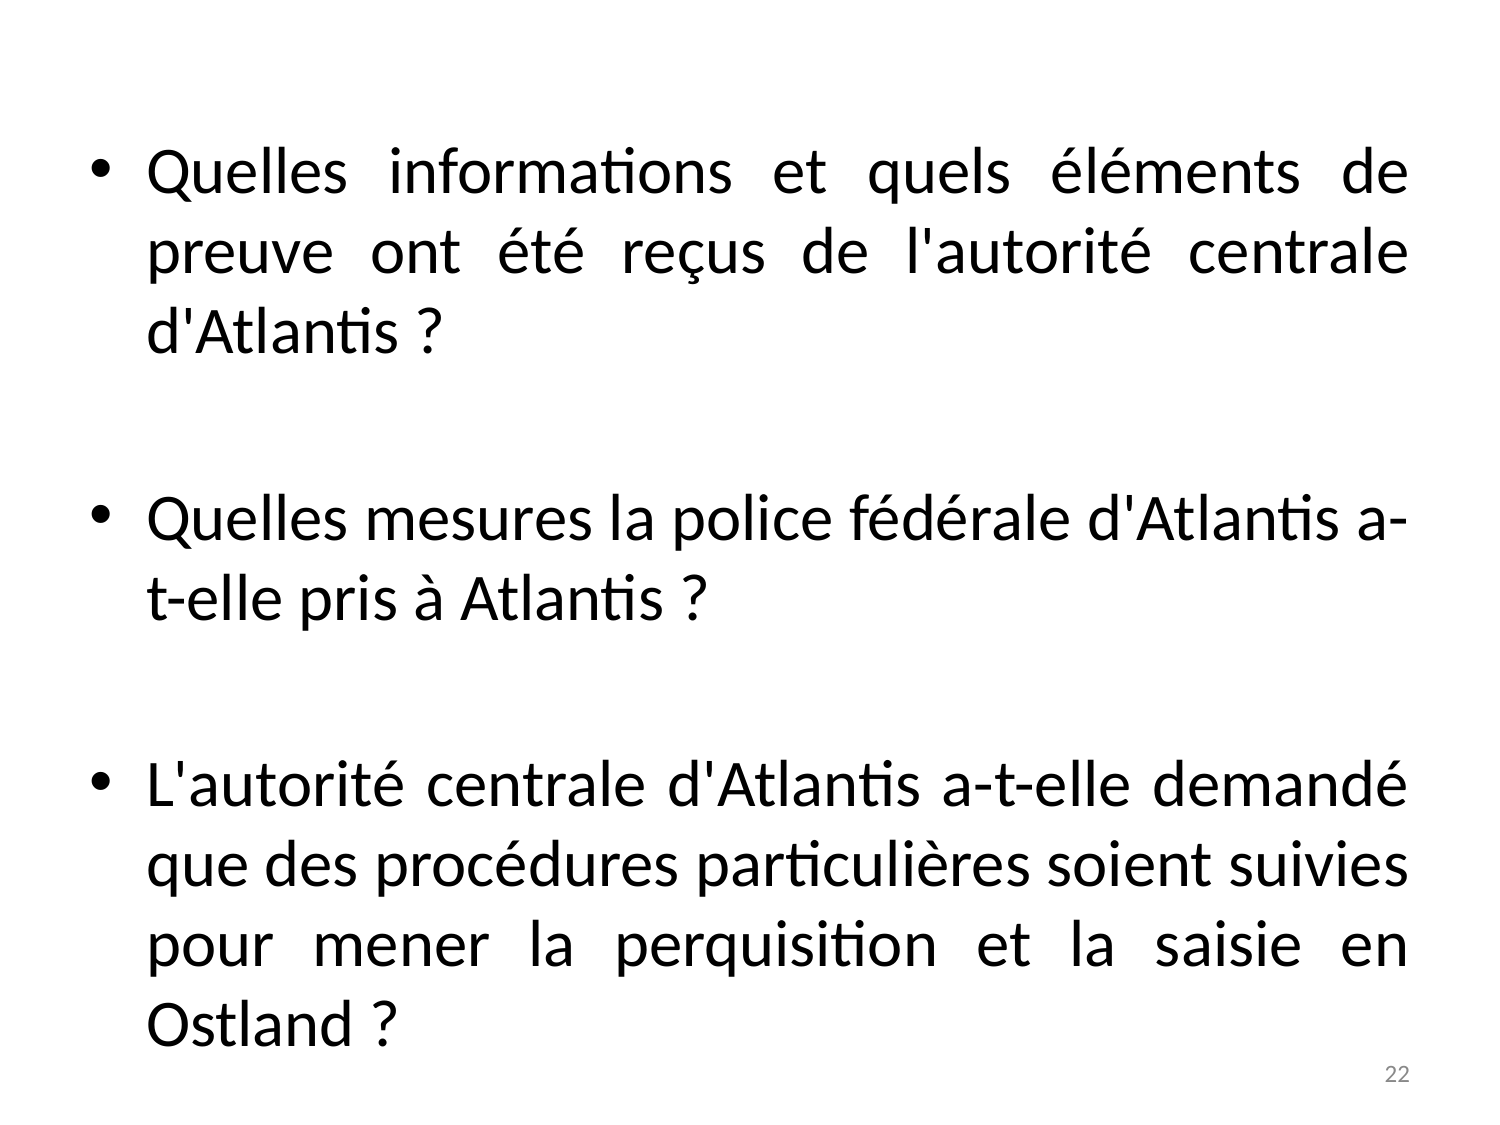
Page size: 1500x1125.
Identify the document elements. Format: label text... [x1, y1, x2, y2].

text_box Quelles informations et quels éléments de preuve ont été reçus de l'autorité centrale d'Atlantis ? Quelles mesures la police fédérale d'Atlantis a-t-elle pris à Atlantis ? L'autorité centrale d'Atlantis a-t-elle demandé que des procédures particulières soient suivies pour mener la perquisition et la saisie en Ostland ? [74, 119, 1425, 996]
slide_number 22 [1074, 1042, 1425, 1103]
